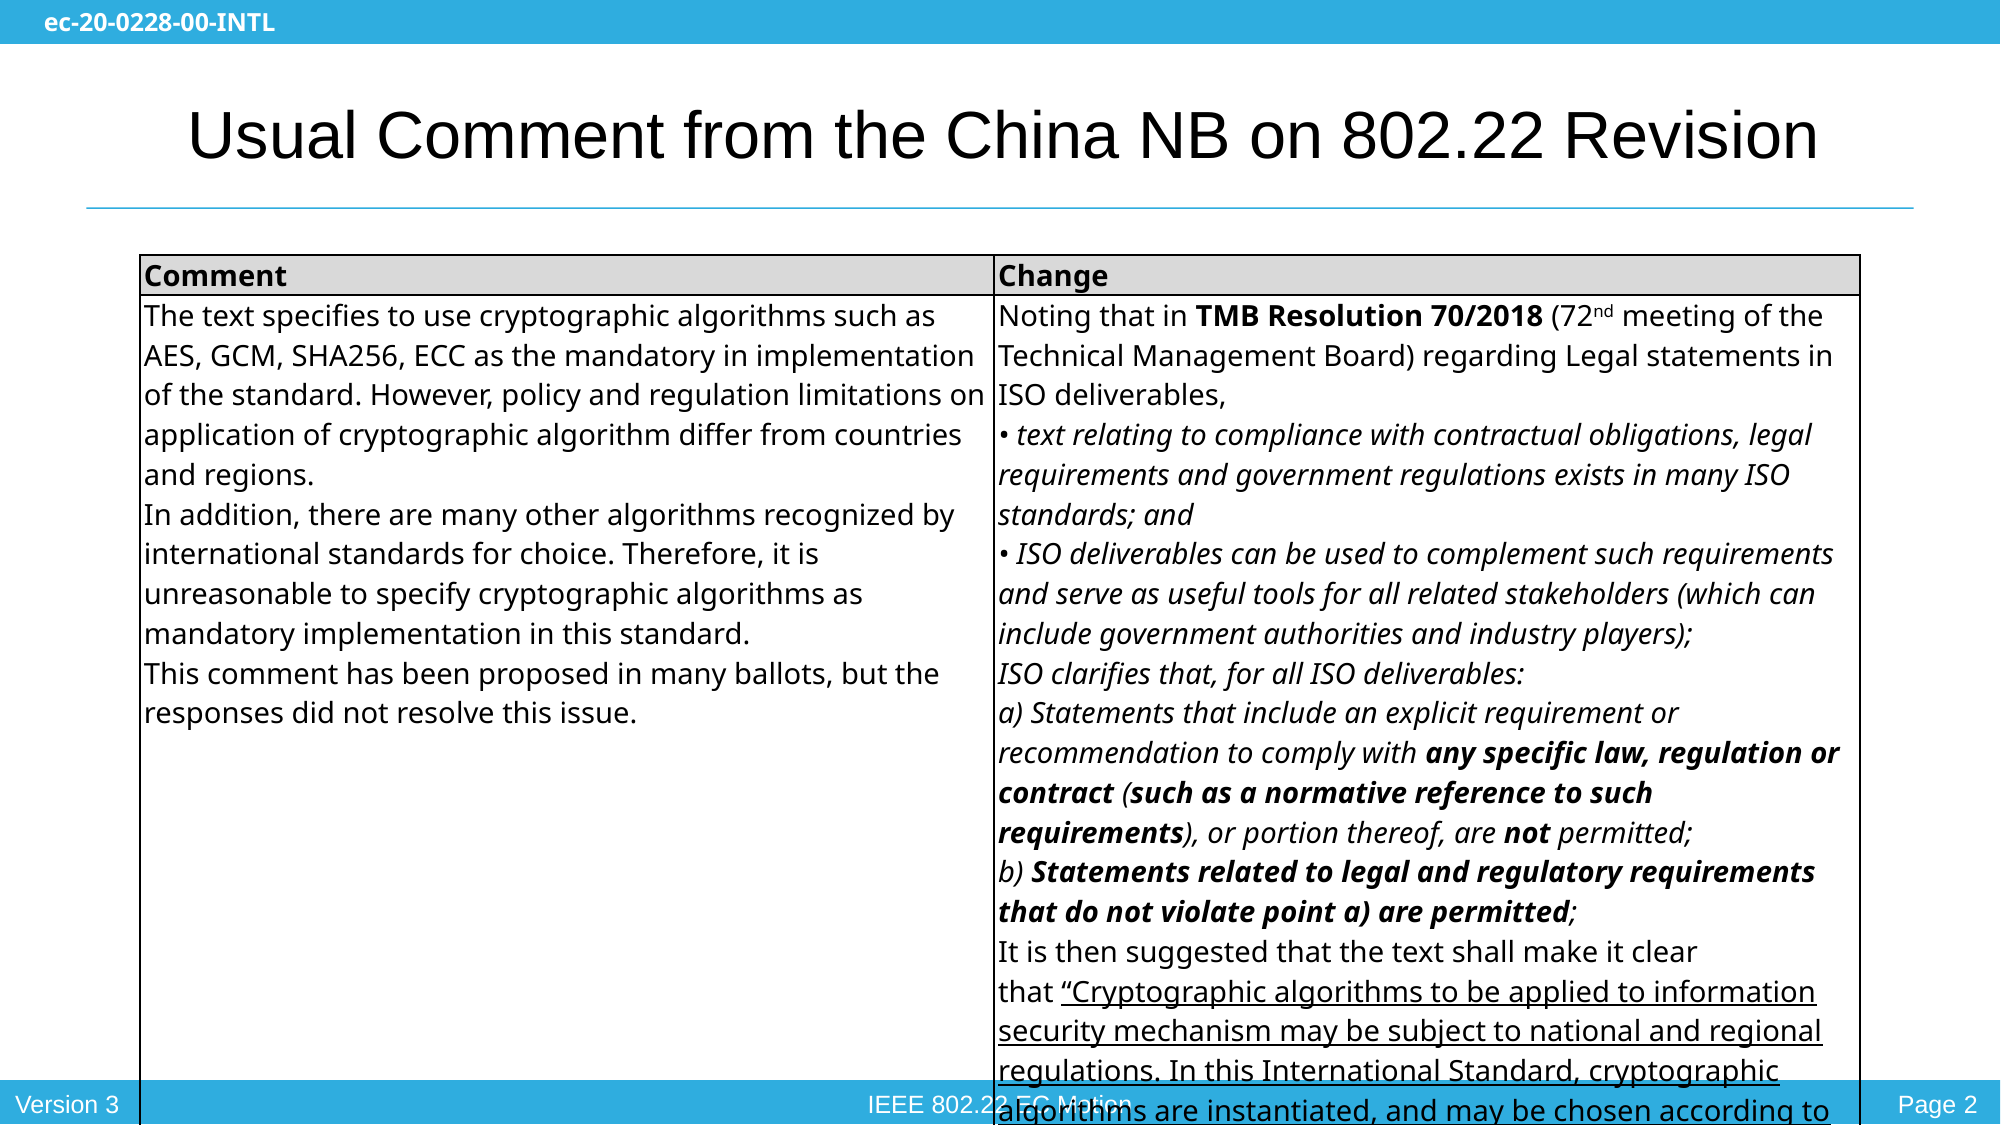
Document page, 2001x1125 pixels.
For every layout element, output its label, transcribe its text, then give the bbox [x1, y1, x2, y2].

title Usual Comment from the China NB on 802.22 Revision [74, 66, 1934, 197]
table_cell The text specifies to use cryptographic algorithms such as AES, GCM, SHA256, ECC as the mandatory in implementation of the standard. However, policy and regulation limitations on application of cryptographic algorithm differ from countries and regions. In addition, there are many other algorithms recognized by international standards for choice. Therefore, it is unreasonable to specify cryptographic algorithms as mandatory implementation in this standard. This comment has been proposed in many ballots, but the responses did not resolve this issue. [141, 296, 993, 1125]
table_cell Noting that in TMB Resolution 70/2018 (72nd meeting of the Technical Management Board) regarding Legal statements in ISO deliverables, • text relating to compliance with contractual obligations, legal requirements and government regulations exists in many ISO standards; and • ISO deliverables can be used to complement such requirements and serve as useful tools for all related stakeholders (which can include government authorities and industry players); ISO clarifies that, for all ISO deliverables: a) Statements that include an explicit requirement or recommendation to comply with any specific law, regulation or contract (such as a normative reference to such requirements), or portion thereof, are not permitted; b) Statements related to legal and regulatory requirements that do not violate point a) are permitted; It is then suggested that the text shall make it clear that “Cryptographic algorithms to be applied to information security mechanism may be subject to national and regional regulations. In this International Standard, cryptographic algorithms are instantiated, and may be chosen according to specific requirements in different countries and regions.” [995, 296, 1859, 1125]
table_header Change [995, 256, 1859, 294]
table_header Comment [141, 256, 993, 294]
